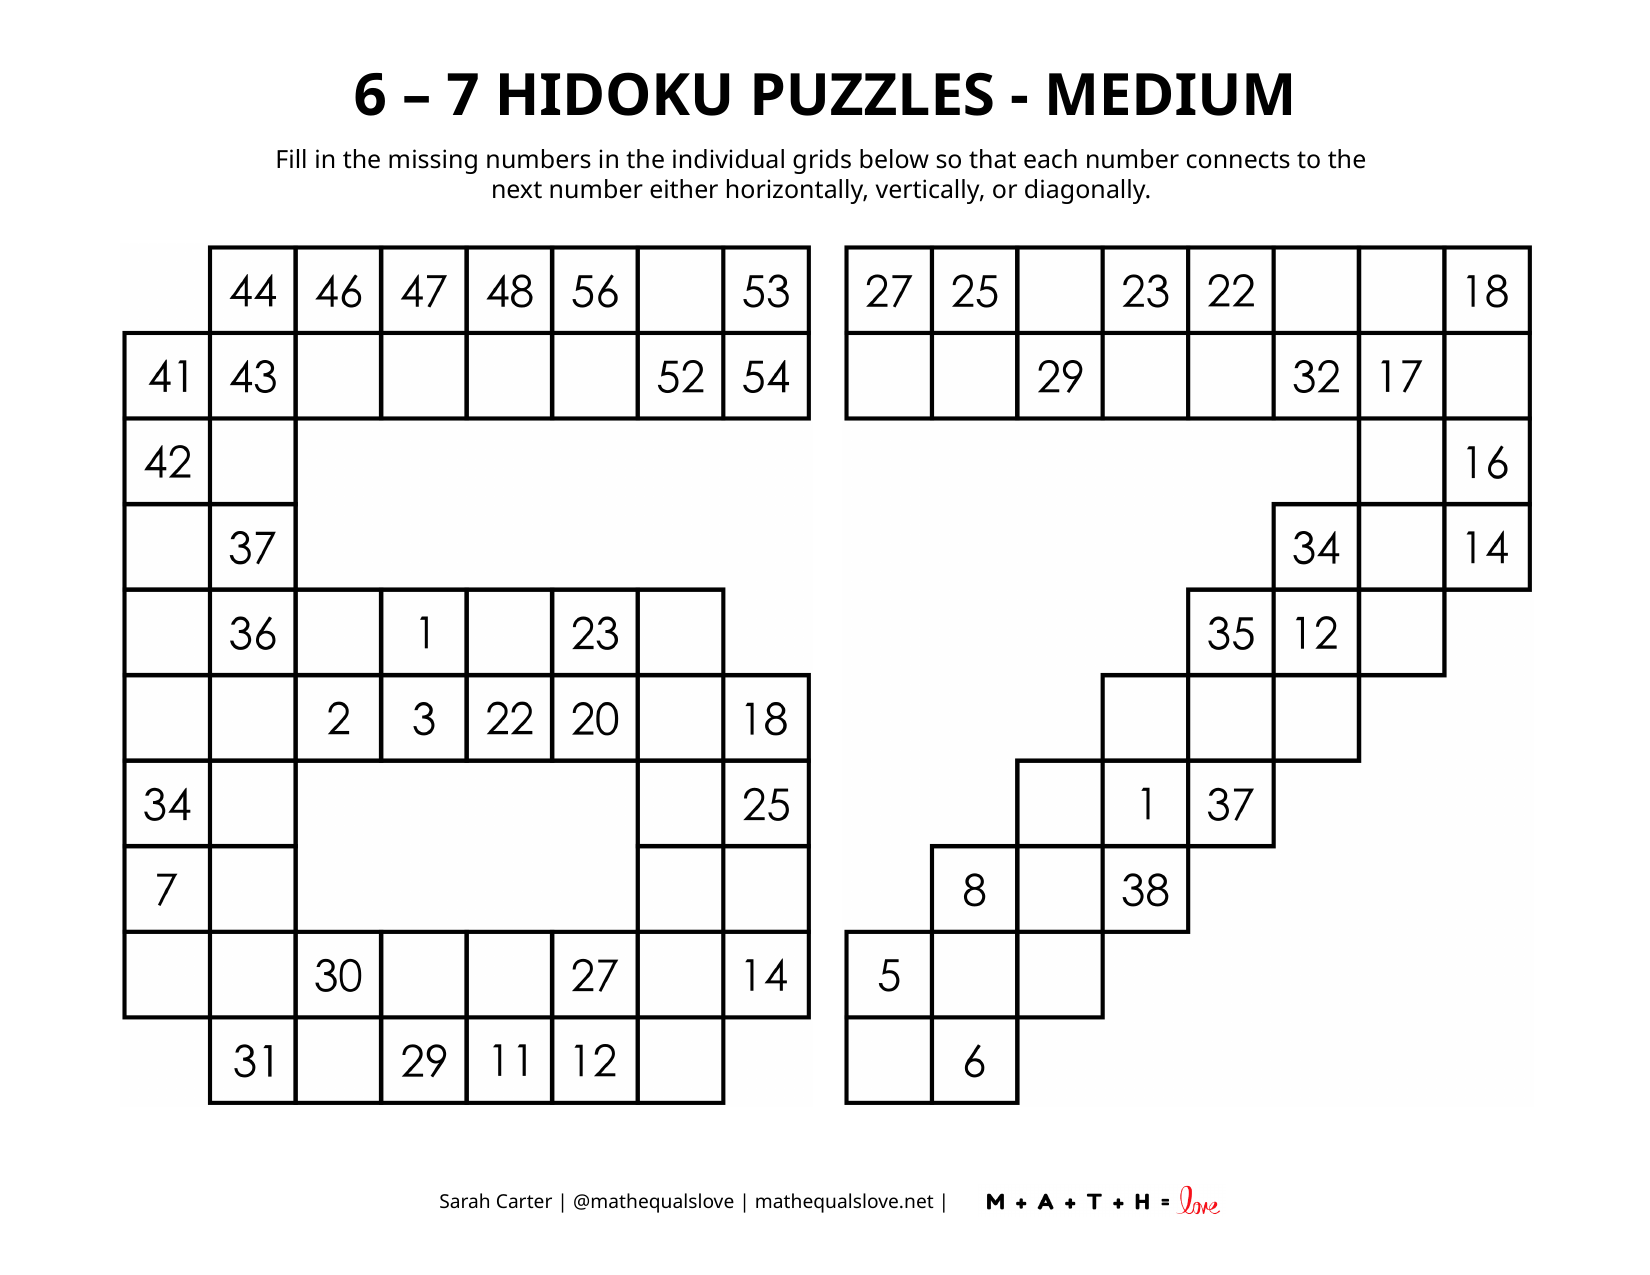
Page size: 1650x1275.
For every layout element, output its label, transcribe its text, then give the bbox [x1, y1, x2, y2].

picture [978, 1183, 1226, 1218]
text_box Fill in the missing numbers in the individual grids below so that each number connects to the next number either horizontally, vertically, or diagonally. [0, 135, 1650, 211]
picture [120, 243, 813, 1107]
text_box Sarah Carter | @mathequalslove | mathequalslove.net | [424, 1182, 1259, 1220]
picture [841, 243, 1535, 1107]
text_box 6 – 7 HIDOKU PUZZLES - MEDIUM [76, 50, 1574, 135]
